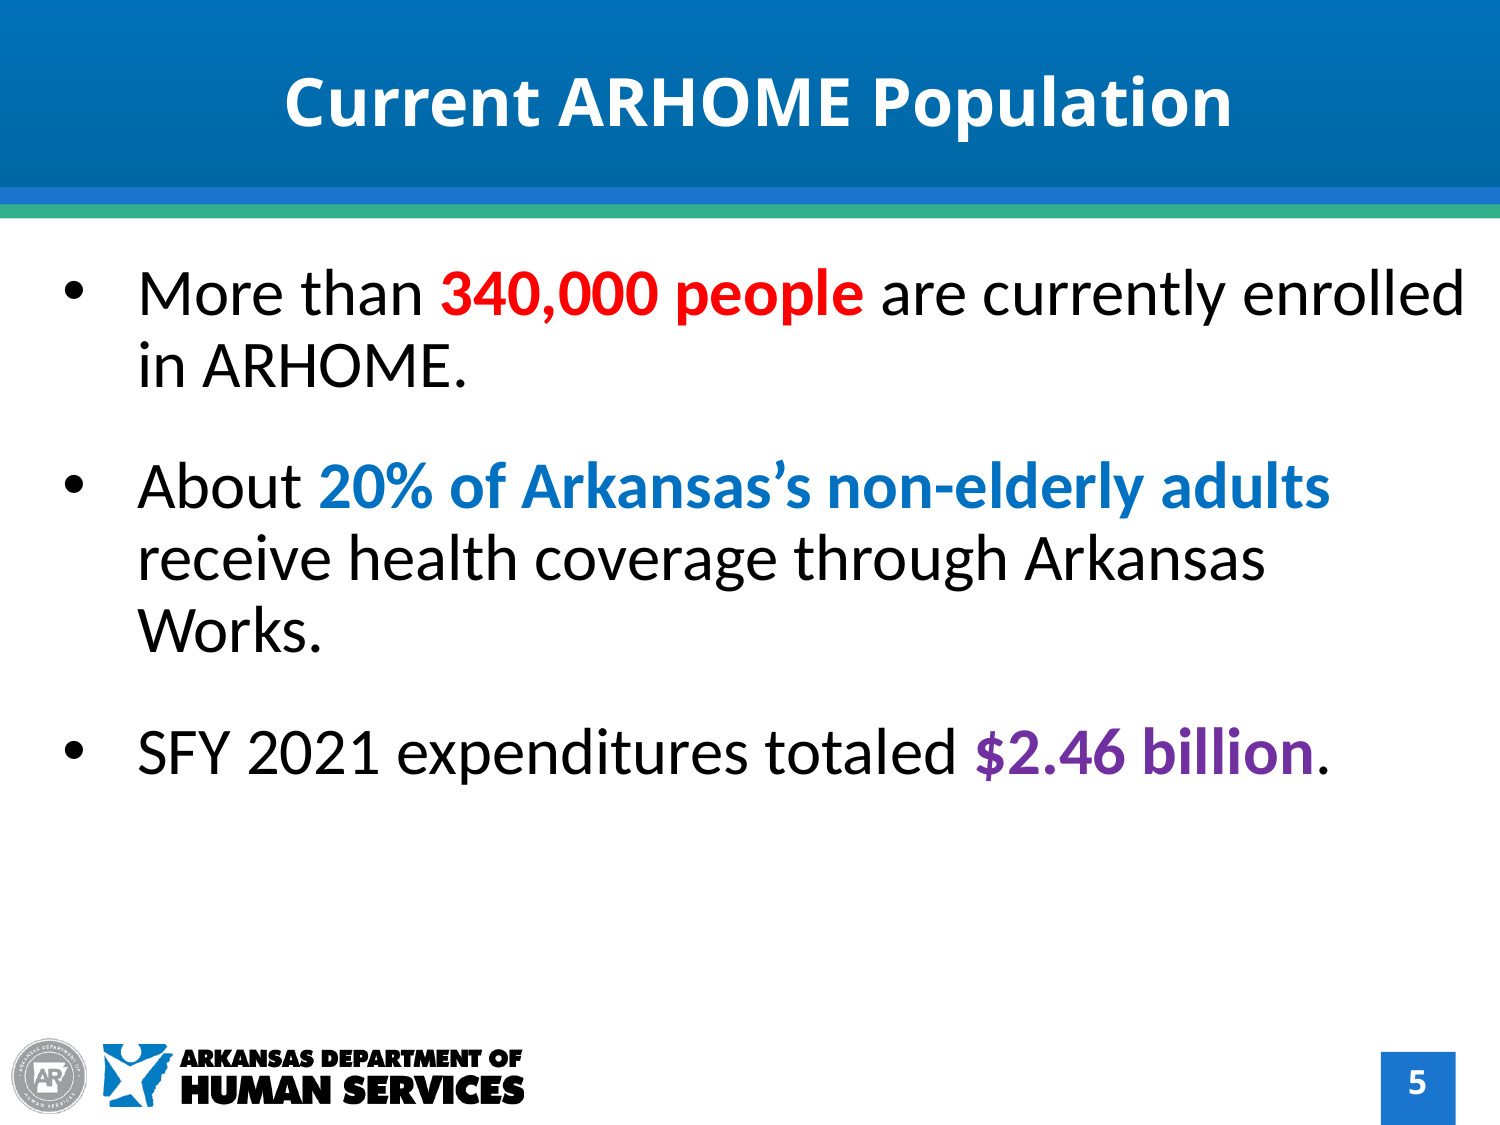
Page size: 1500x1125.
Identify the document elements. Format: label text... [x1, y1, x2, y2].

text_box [0, 0, 1500, 219]
picture [103, 1044, 524, 1107]
text_box More than 340,000 people are currently enrolled in ARHOME. About 20% of Arkansas’s non-elderly adults receive health coverage through Arkansas Works. SFY 2021 expenditures totaled $2.46 billion. [62, 257, 1482, 1031]
picture [11, 1038, 87, 1114]
